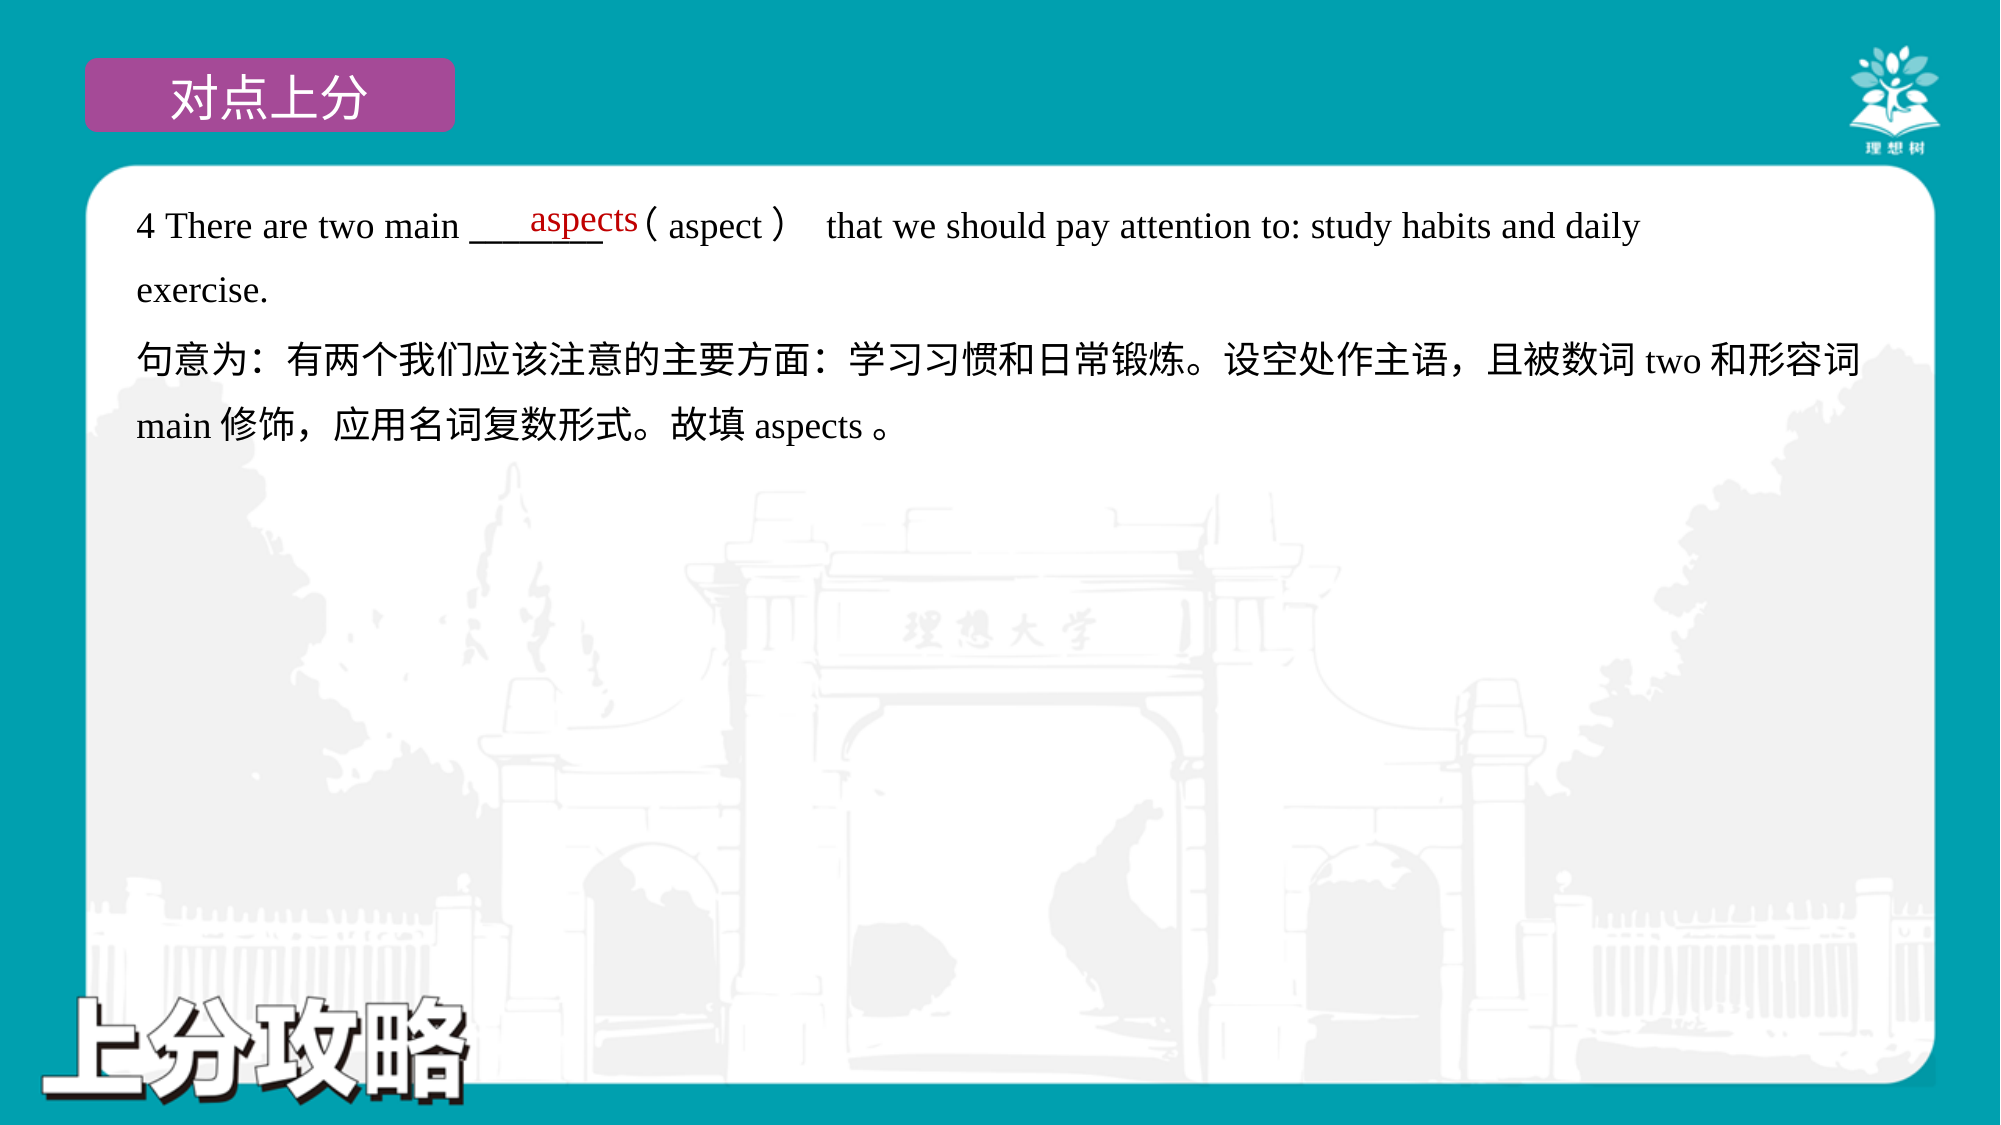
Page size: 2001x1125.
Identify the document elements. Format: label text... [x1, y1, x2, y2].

text_box 4 There are two main ________ （aspect） that we should pay attention to: study habits and daily exercise. [136, 176, 1865, 304]
text_box 句意为：有两个我们应该注意的主要方面：学习习惯和日常锻炼。设空处作主语，且被数词two和形容词 main修饰，应用名词复数形式。故填aspects。 [136, 312, 1865, 440]
text_box aspects [516, 169, 653, 232]
picture [0, 0, 2000, 1125]
